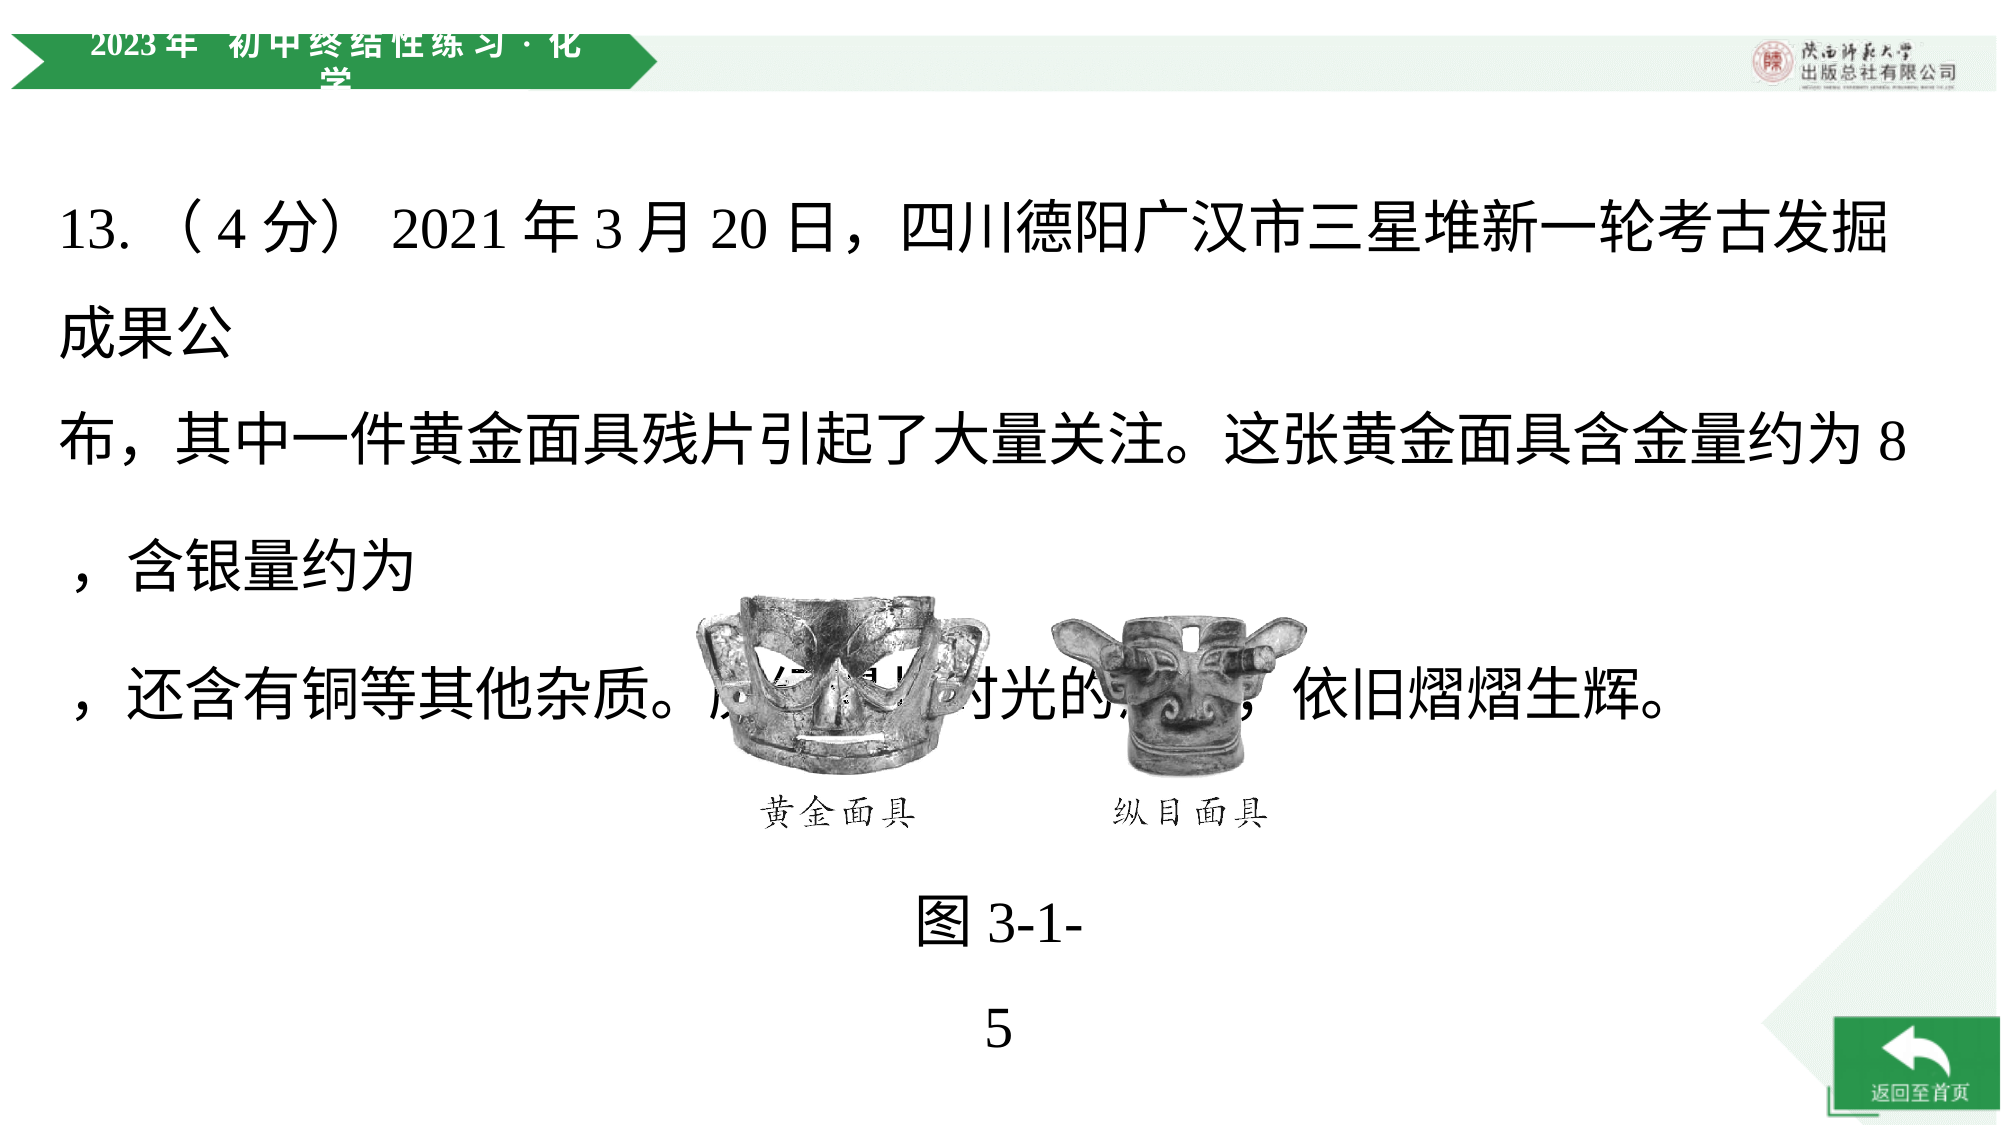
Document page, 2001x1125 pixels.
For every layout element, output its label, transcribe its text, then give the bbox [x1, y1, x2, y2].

text_box 图3-1-5 [900, 849, 1099, 1013]
picture [0, 0, 2001, 1125]
